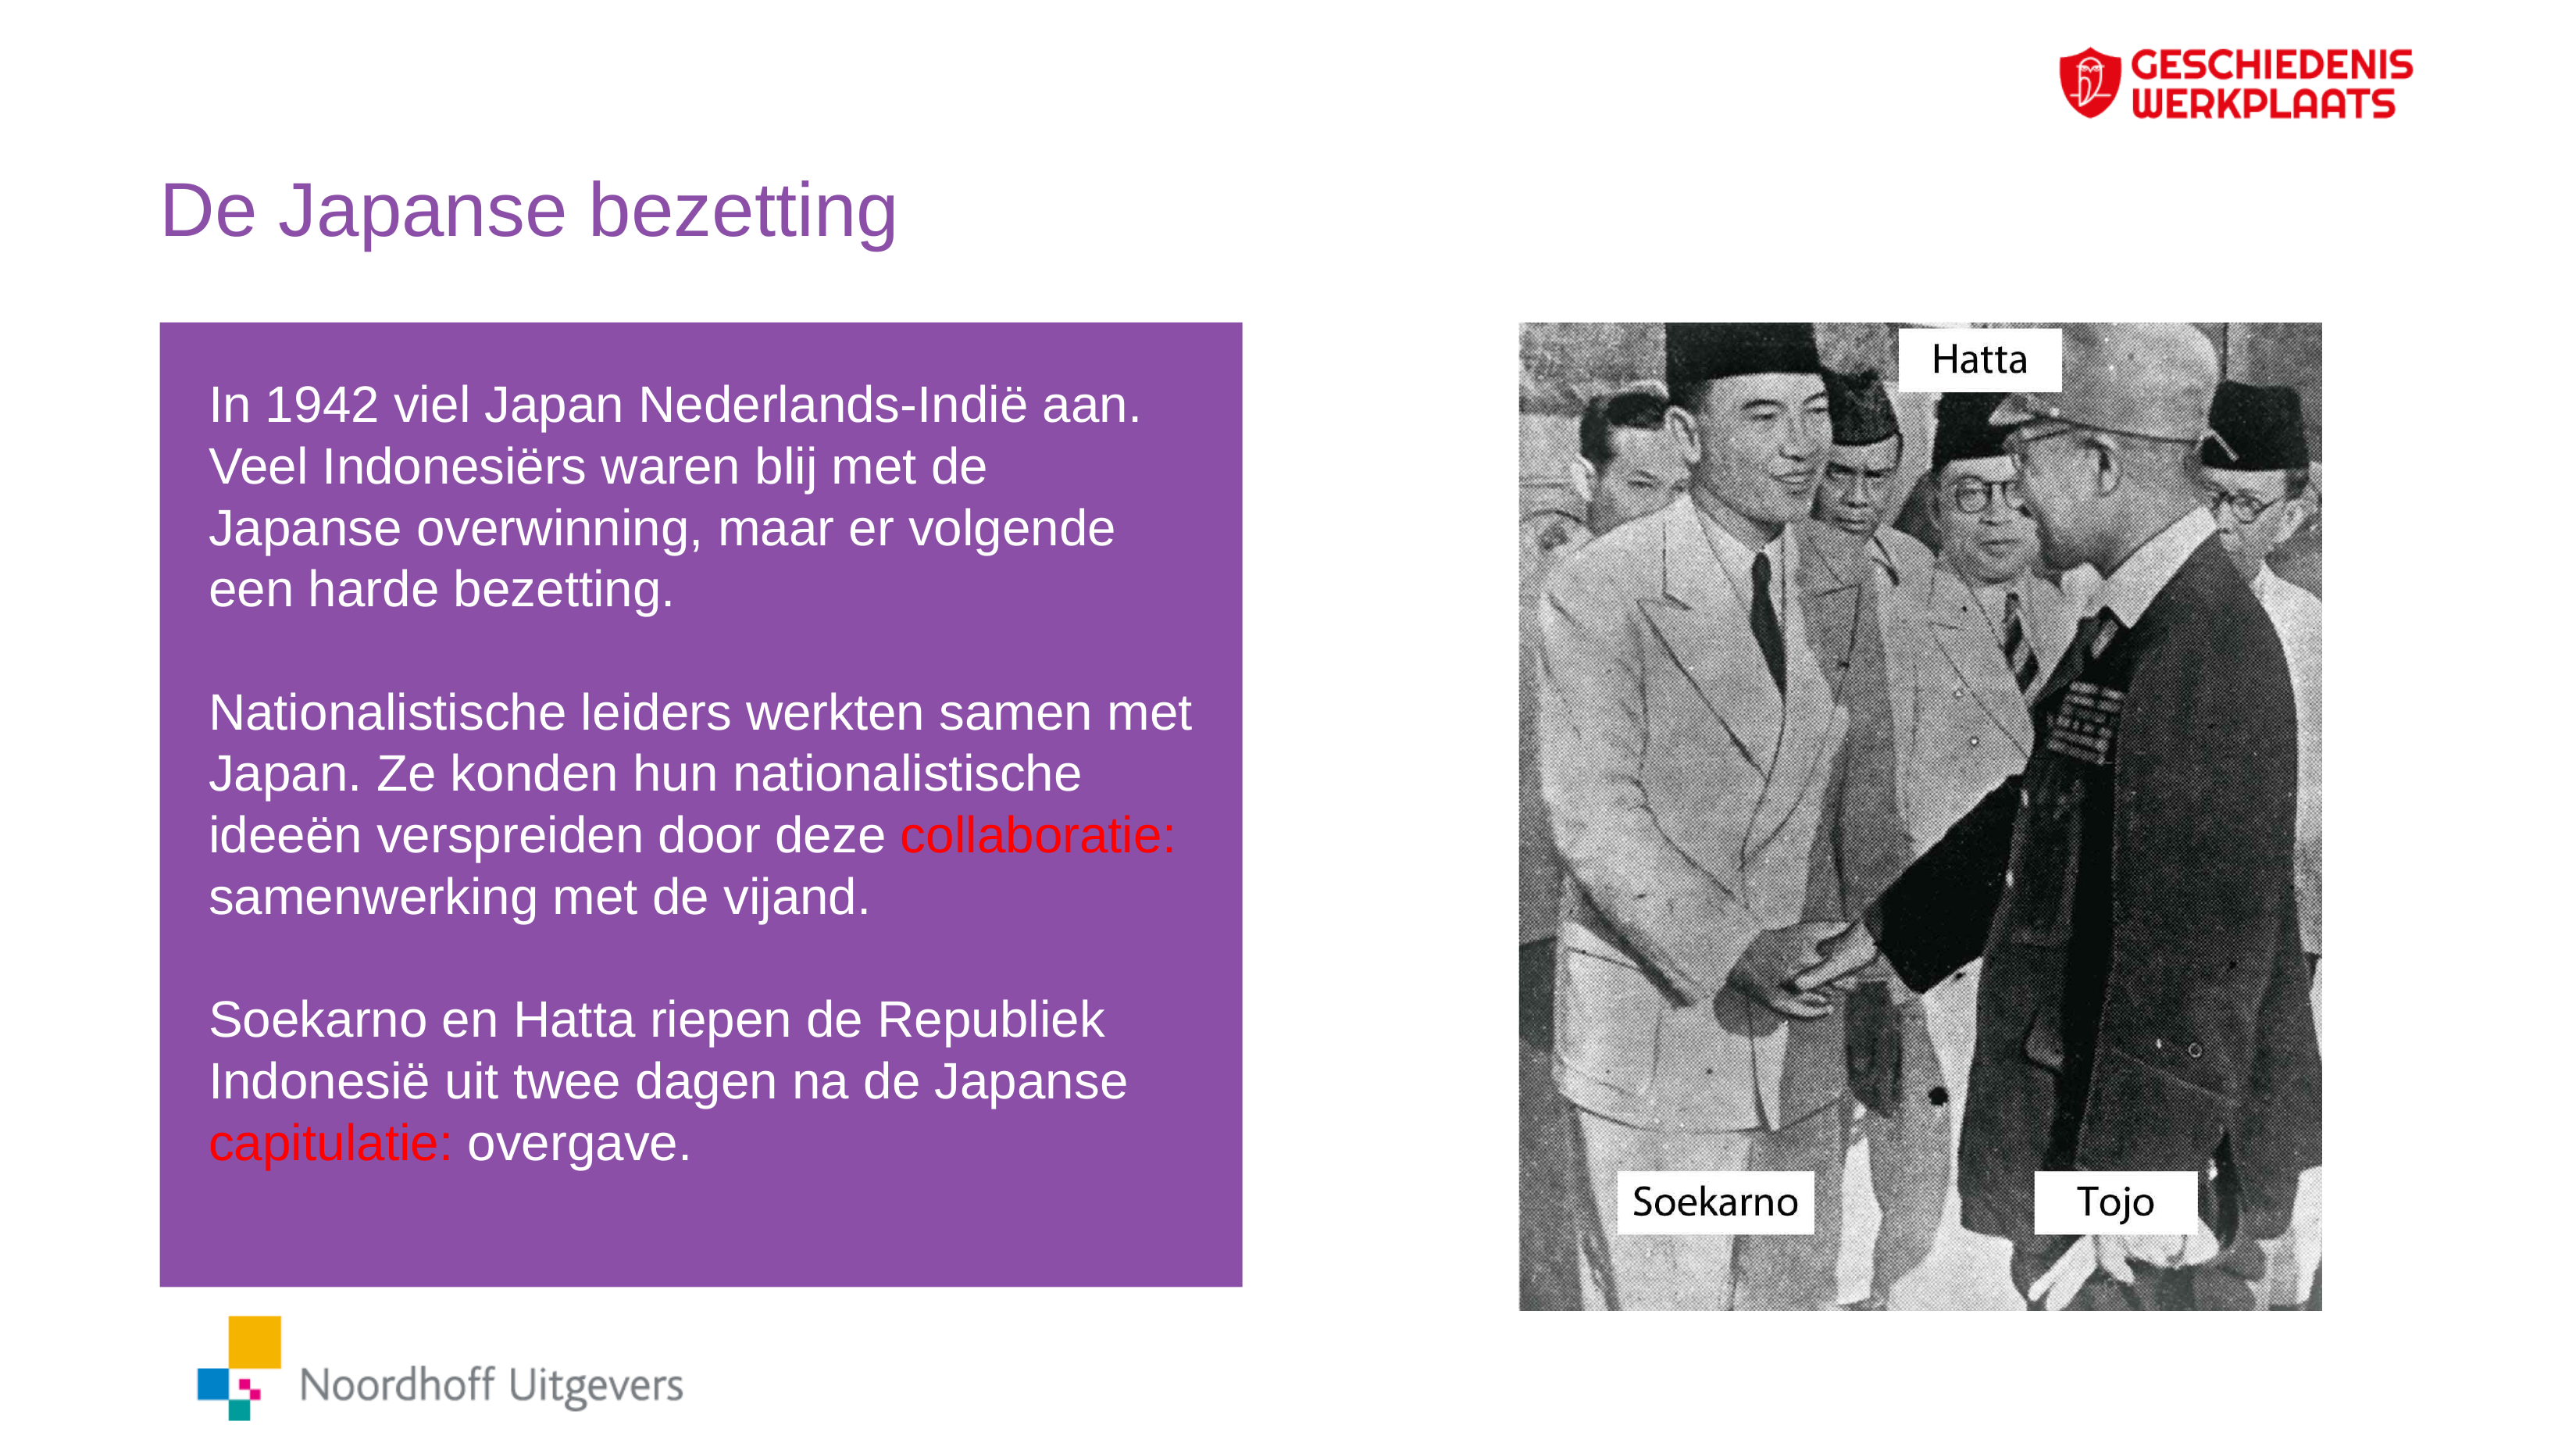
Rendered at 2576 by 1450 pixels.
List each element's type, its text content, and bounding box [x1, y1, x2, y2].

picture [1610, 0, 2576, 161]
picture [159, 1288, 802, 1449]
picture [1518, 322, 2322, 1311]
title De Japanse bezetting [159, 159, 2416, 266]
list In 1942 viel Japan Nederlands-Indië aan. Veel Indonesiërs waren blij met de Japanse overwinning, maar er volgende een harde bezetting. Nationalistische leiders werkten samen met Japan. Ze konden hun nationalistische ideeën verspreiden door deze collaboratie: samenwerking met de vijand. Soekarno en Hatta riepen de Republiek Indonesië uit twee dagen na de Japanse capitulatie: overgave. [159, 322, 1243, 1288]
